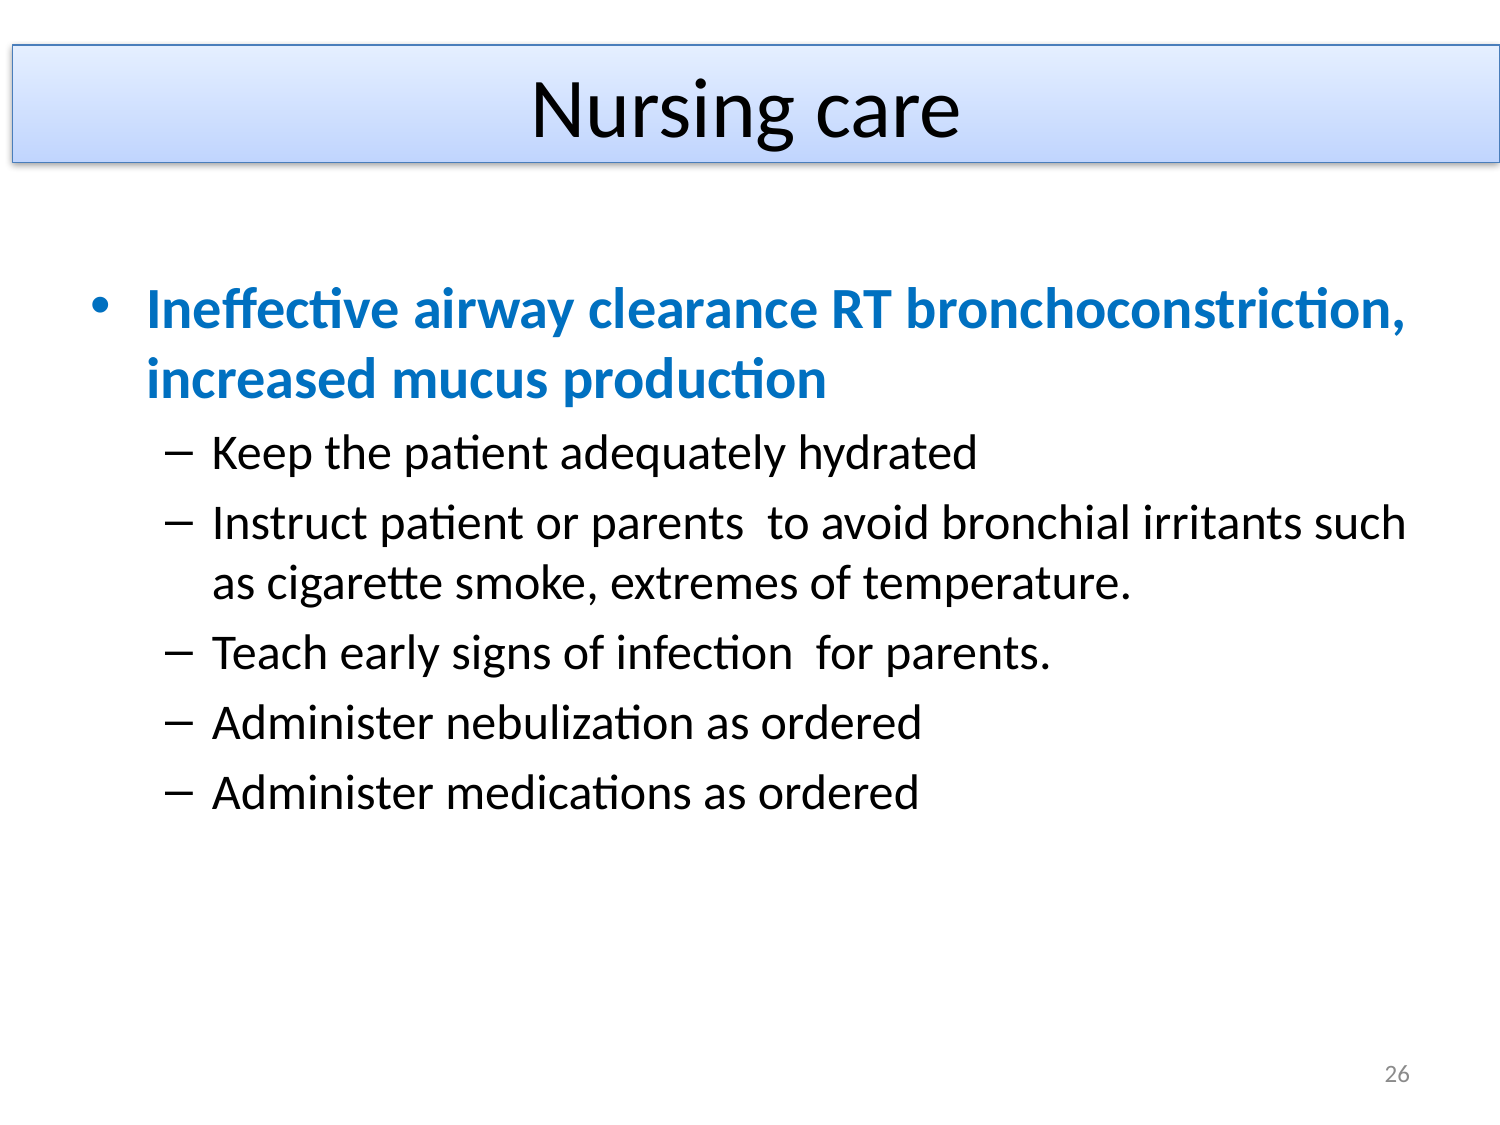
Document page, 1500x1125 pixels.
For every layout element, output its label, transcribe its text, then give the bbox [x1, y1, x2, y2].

title Nursing care [12, 44, 1500, 163]
slide_number 26 [1074, 1042, 1425, 1103]
list Ineffective airway clearance RT bronchoconstriction, increased mucus production Keep the patient adequately hydrated Instruct patient or parents to avoid bronchial irritants such as cigarette smoke, extremes of temperature. Teach early signs of infection for parents. Administer nebulization as ordered Administer medications as ordered [75, 262, 1425, 1005]
